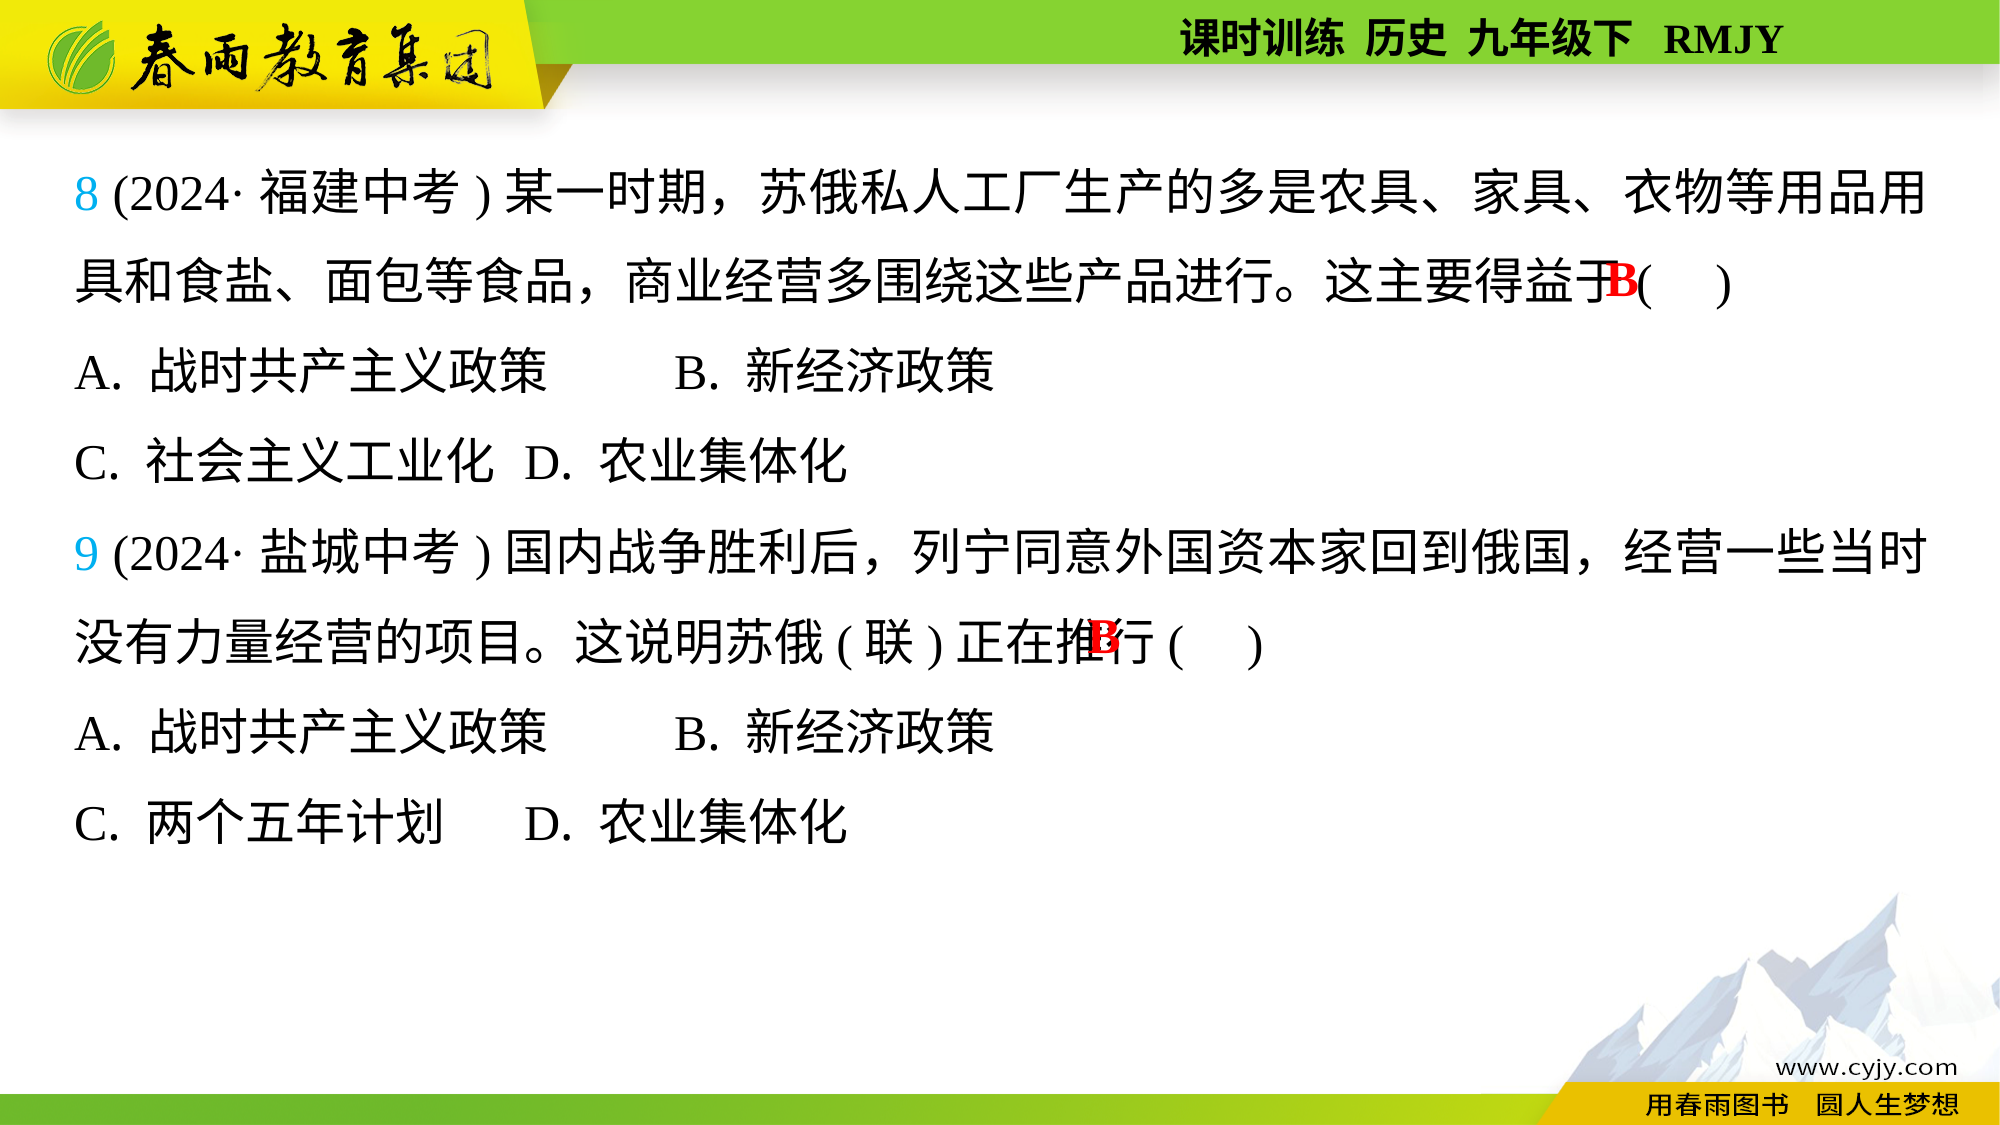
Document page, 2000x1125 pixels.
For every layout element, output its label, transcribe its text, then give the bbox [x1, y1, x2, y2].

picture [0, 0, 2000, 1125]
text_box B [1590, 239, 1654, 314]
text_box B [1072, 595, 1136, 671]
list 8 (2024·福建中考)某一时期，苏俄私人工厂生产的多是农具、家具、衣物等用品用具和食盐、面包等食品，商业经营多围绕这些产品进行。这主要得益于( ) A. 战时共产主义政策 B. 新经济政策 C. 社会主义工业化 D. 农业集体化 9 (2024·盐城中考)国内战争胜利后，列宁同意外国资本家回到俄国，经营一些当时没有力量经营的项目。这说明苏俄(联)正在推行( ) A. 战时共产主义政策 B. 新经济政策 C. 两个五年计划 D. 农业集体化 [59, 122, 1944, 865]
